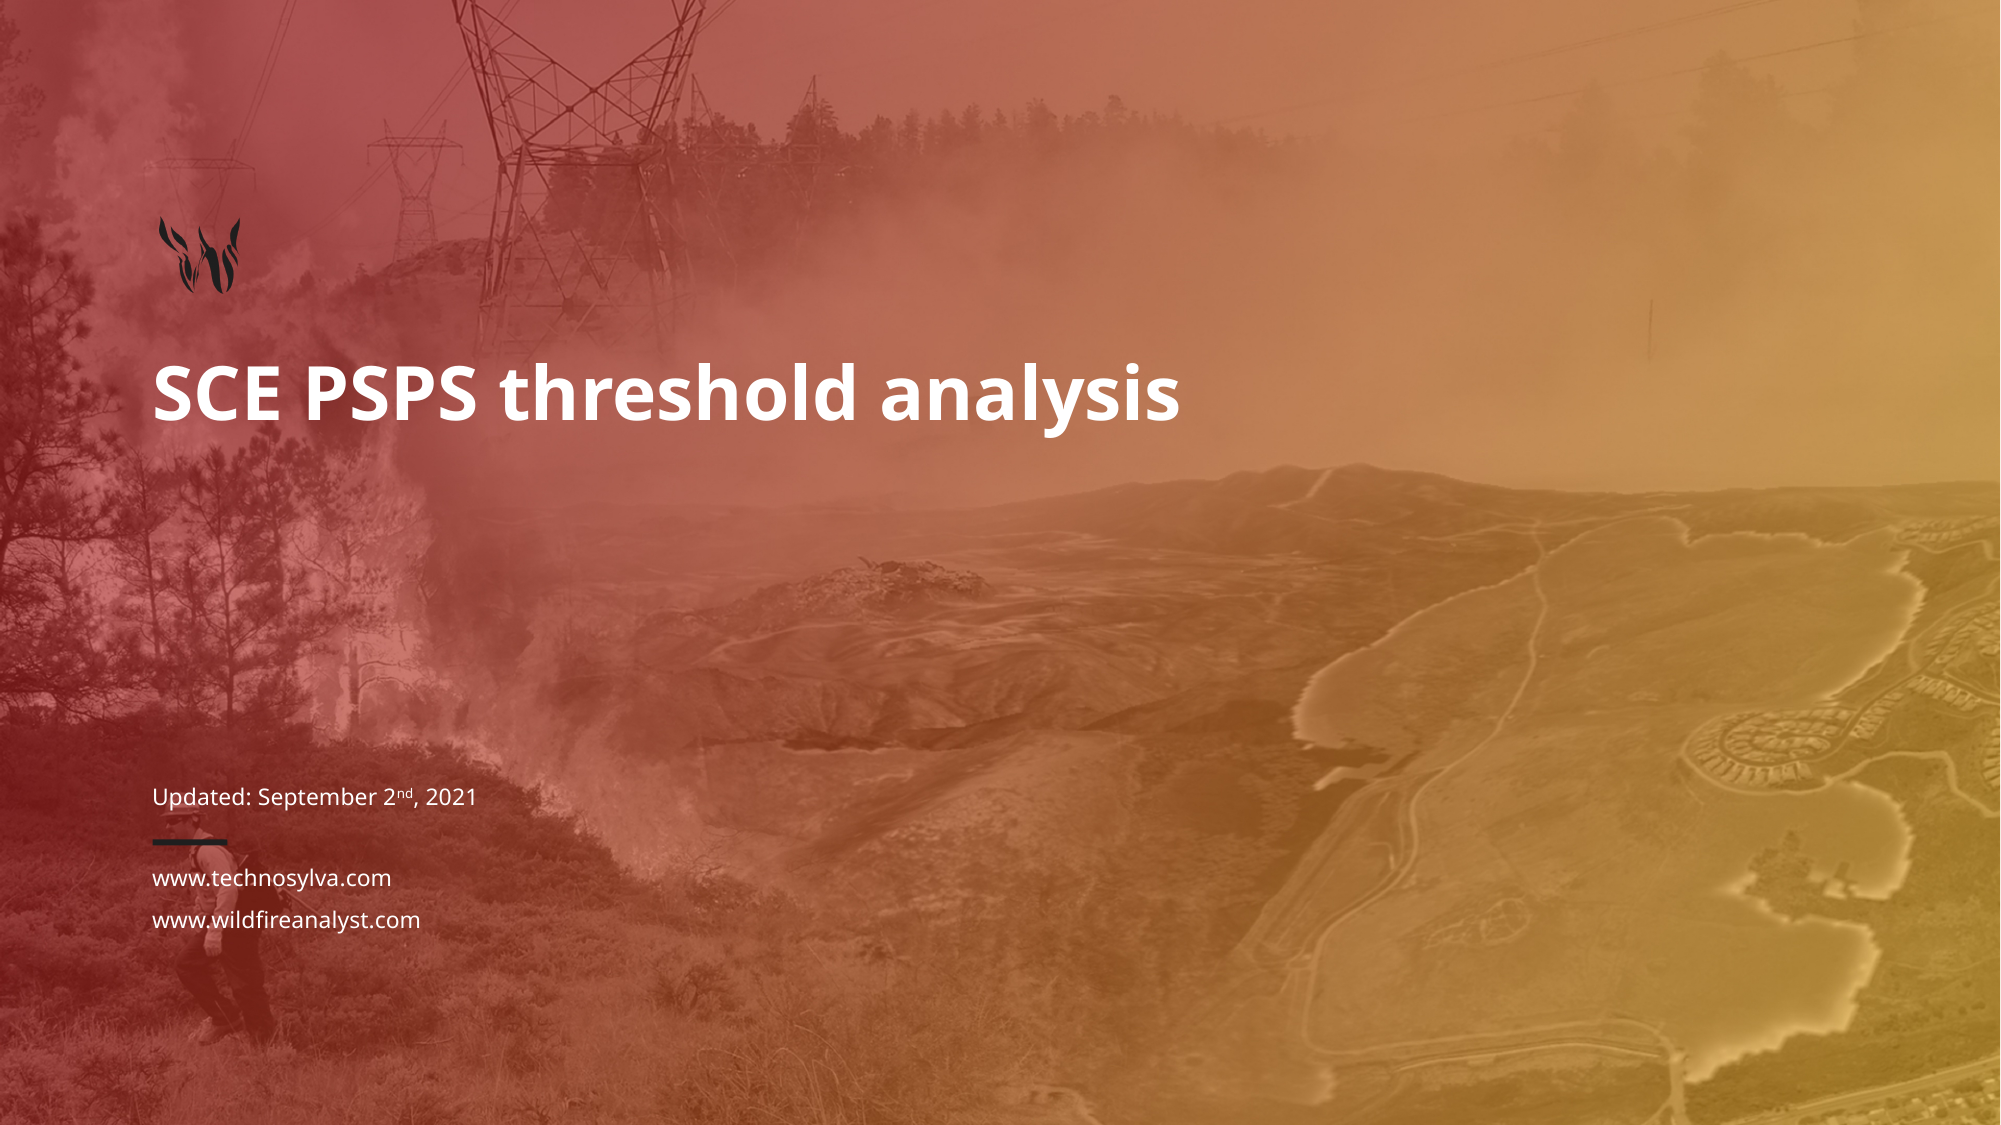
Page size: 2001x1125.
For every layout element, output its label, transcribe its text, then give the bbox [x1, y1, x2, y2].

text_box SCE PSPS threshold analysis [137, 338, 1539, 444]
text_box [152, 838, 229, 846]
picture [0, 0, 2001, 1125]
text_box www.technosylva.com [137, 855, 822, 898]
text_box Updated: September 2nd, 2021 [137, 775, 822, 818]
text_box www.wildfireanalyst.com [137, 898, 822, 941]
